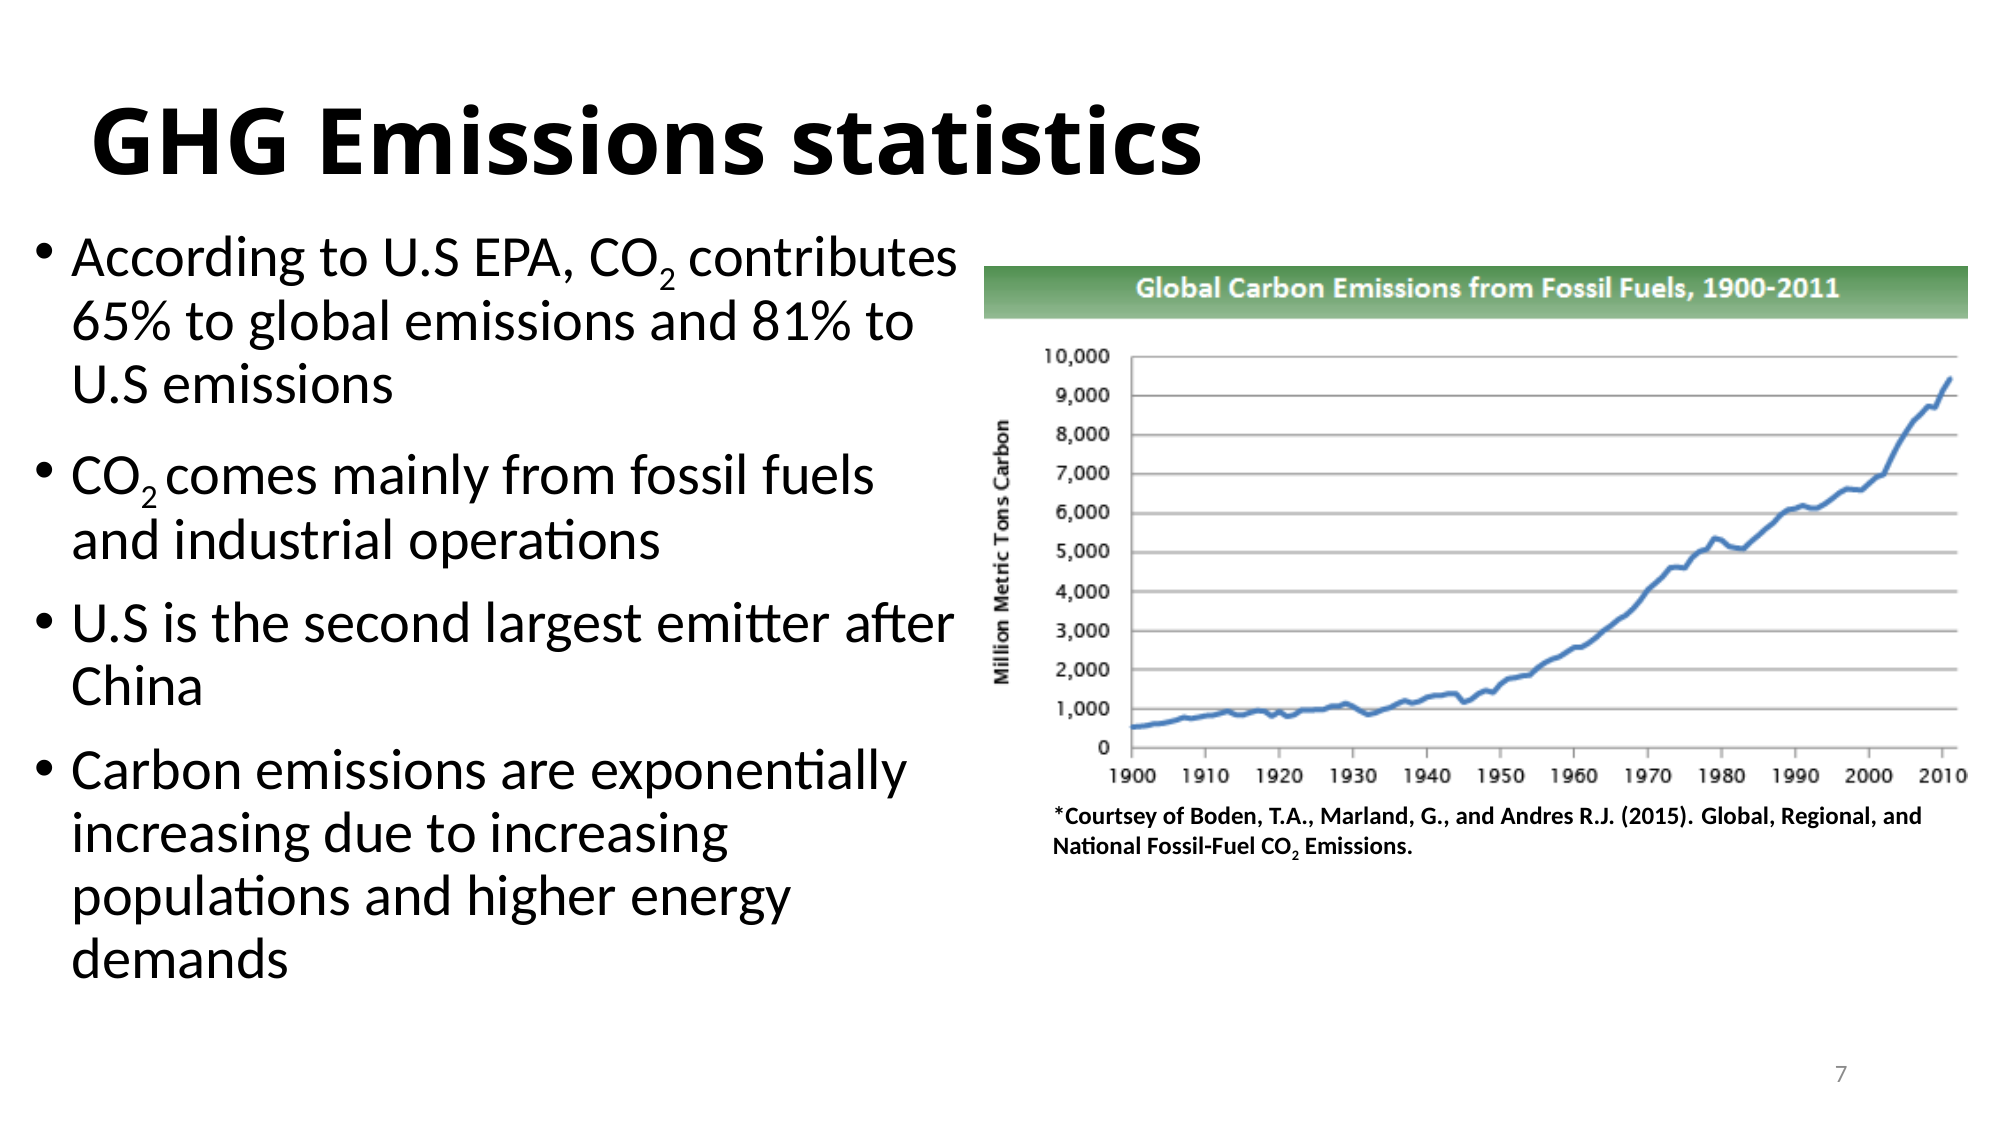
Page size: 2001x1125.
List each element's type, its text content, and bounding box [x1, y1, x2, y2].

text_box *Courtsey of Boden, T.A., Marland, G., and Andres R.J. (2015). Global, Regional, and National Fossil-Fuel CO2 Emissions. [1038, 791, 2000, 871]
title GHG Emissions statistics [74, 36, 1800, 254]
slide_number 7 [1412, 1042, 1863, 1103]
list According to U.S EPA, CO2 contributes 65% to global emissions and 81% to U.S emissions CO2 comes mainly from fossil fuels and industrial operations U.S is the second largest emitter after China Carbon emissions are exponentially increasing due to increasing populations and higher energy demands [19, 211, 985, 1125]
picture [984, 266, 1968, 792]
